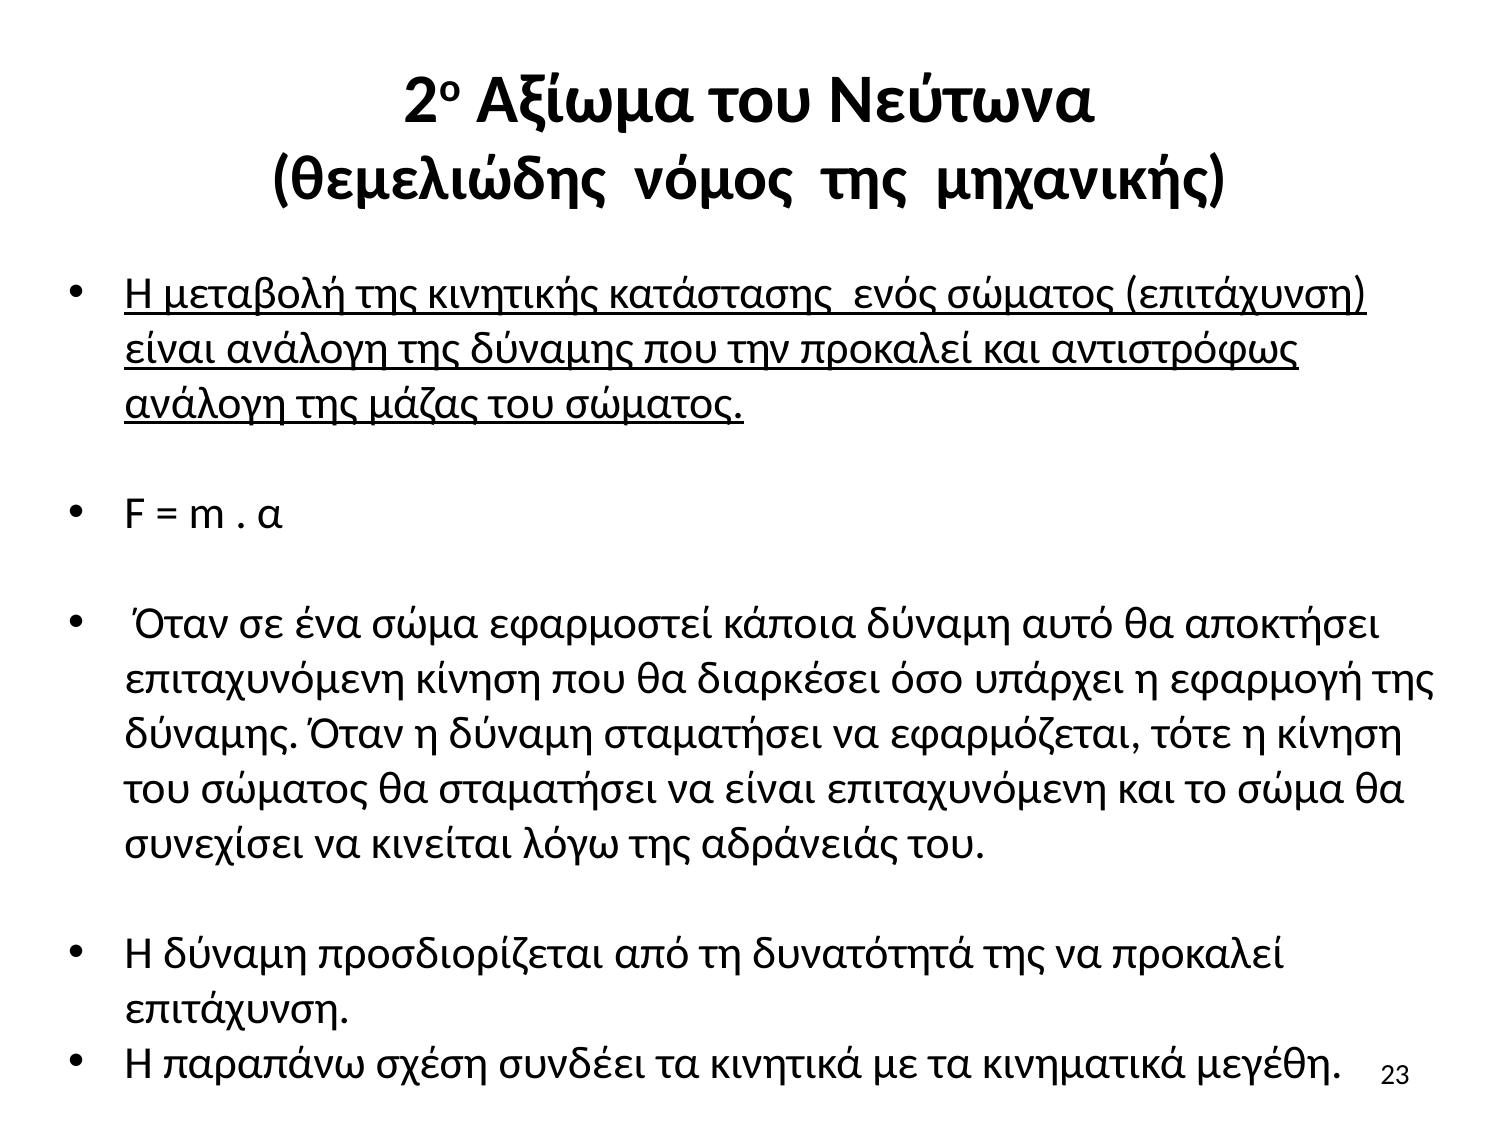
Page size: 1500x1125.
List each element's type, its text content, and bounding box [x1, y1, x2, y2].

slide_number 23 [1074, 1042, 1425, 1103]
list Η μεταβολή της κινητικής κατάστασης ενός σώματος (επιτάχυνση) είναι ανάλογη της δύναμης που την προκαλεί και αντιστρόφως ανάλογη της μάζας του σώματος. F = m . α Όταν σε ένα σώμα εφαρμοστεί κάποια δύναμη αυτό θα αποκτήσει επιταχυνόμενη κίνηση που θα διαρκέσει όσο υπάρχει η εφαρμογή της δύναμης. Όταν η δύναμη σταματήσει να εφαρμόζεται, τότε η κίνηση του σώματος θα σταματήσει να είναι επιταχυνόμενη και το σώμα θα συνεχίσει να κινείται λόγω της αδράνειάς του. Η δύναμη προσδιορίζεται από τη δυνατότητά της να προκαλεί επιτάχυνση. Η παραπάνω σχέση συνδέει τα κινητικά με τα κινηματικά μεγέθη. [53, 255, 1459, 1083]
title 2ο Αξίωμα του Νεύτωνα (θεμελιώδης νόμος της μηχανικής) [75, 45, 1425, 220]
